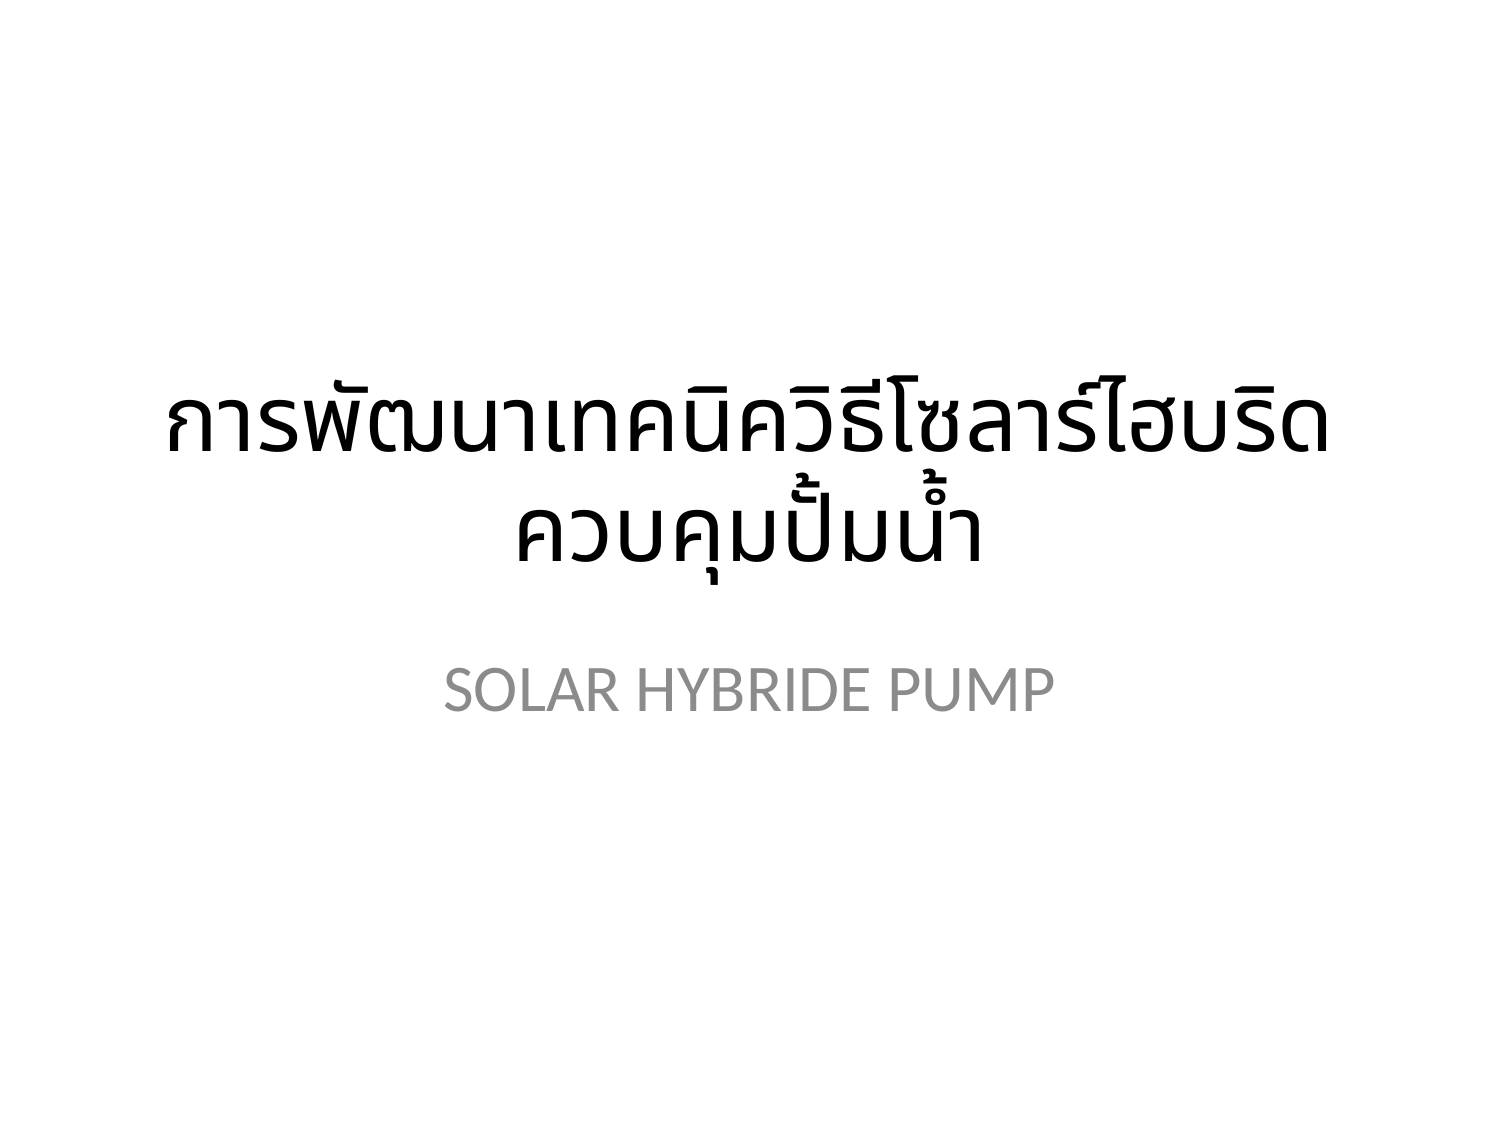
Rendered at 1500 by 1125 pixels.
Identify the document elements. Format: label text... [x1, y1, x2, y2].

subtitle SOLAR HYBRIDE PUMP [225, 637, 1275, 925]
title การพัฒนาเทคนิควิธีโซลาร์ไฮบริดควบคุมปั้มน้ำ [112, 349, 1388, 591]
